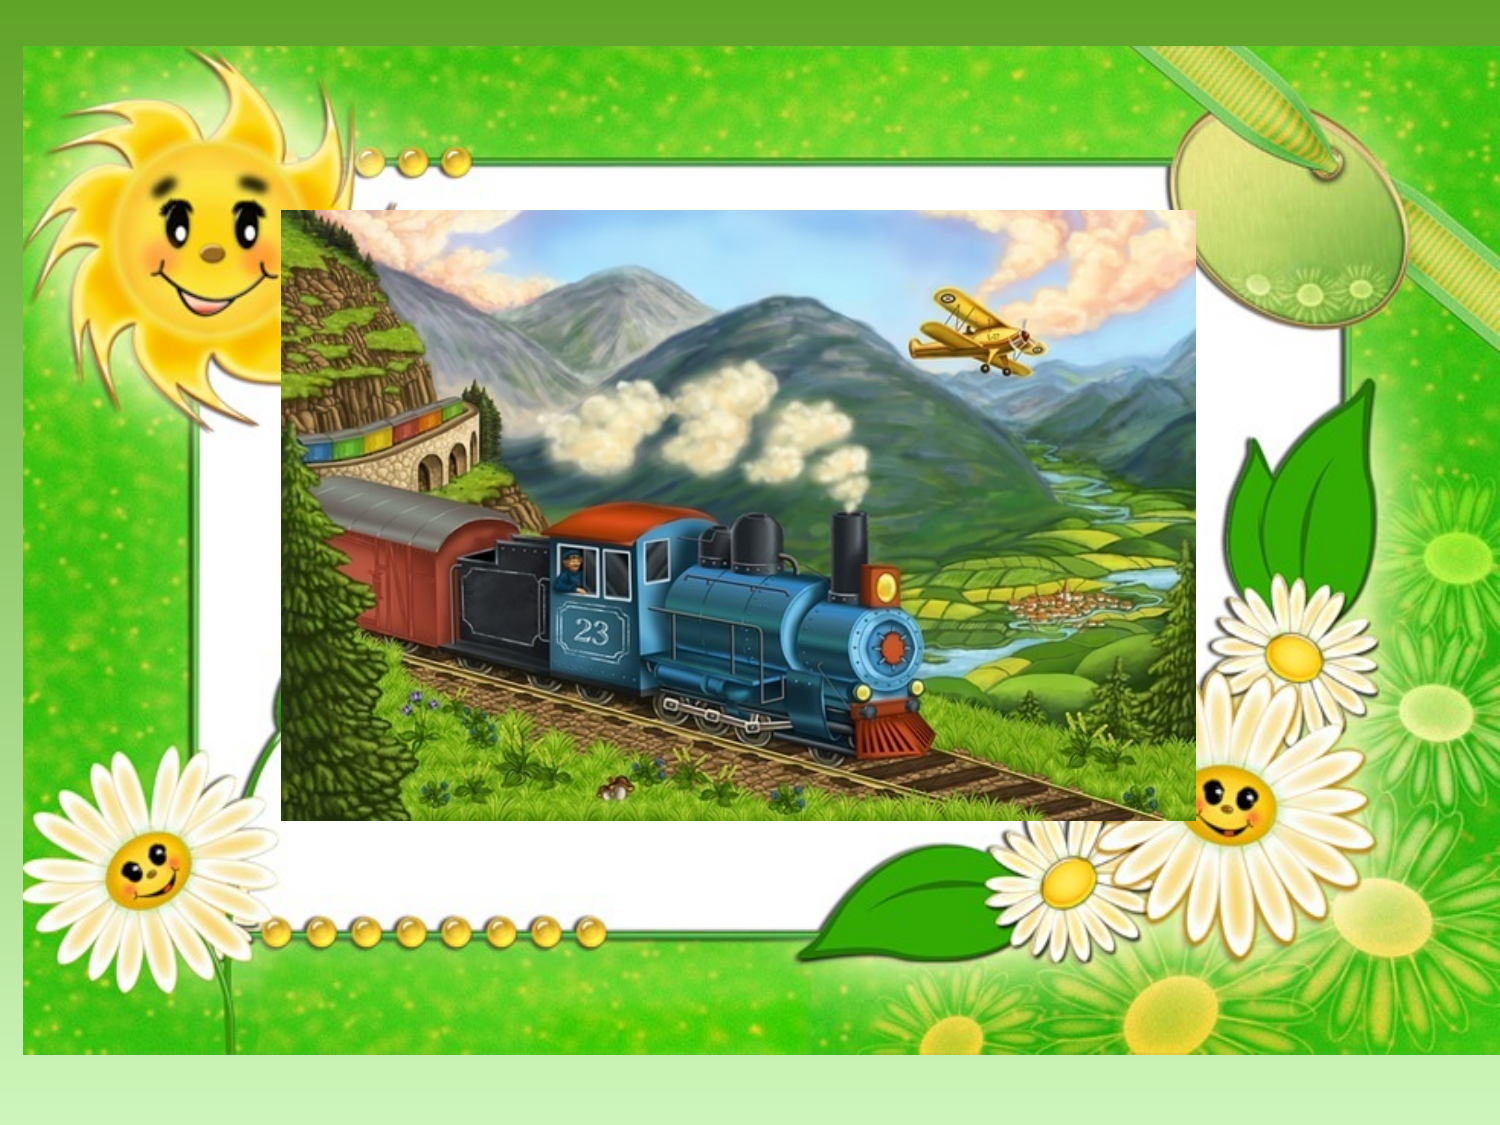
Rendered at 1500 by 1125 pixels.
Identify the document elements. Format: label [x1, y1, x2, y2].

picture [23, 46, 1500, 1055]
